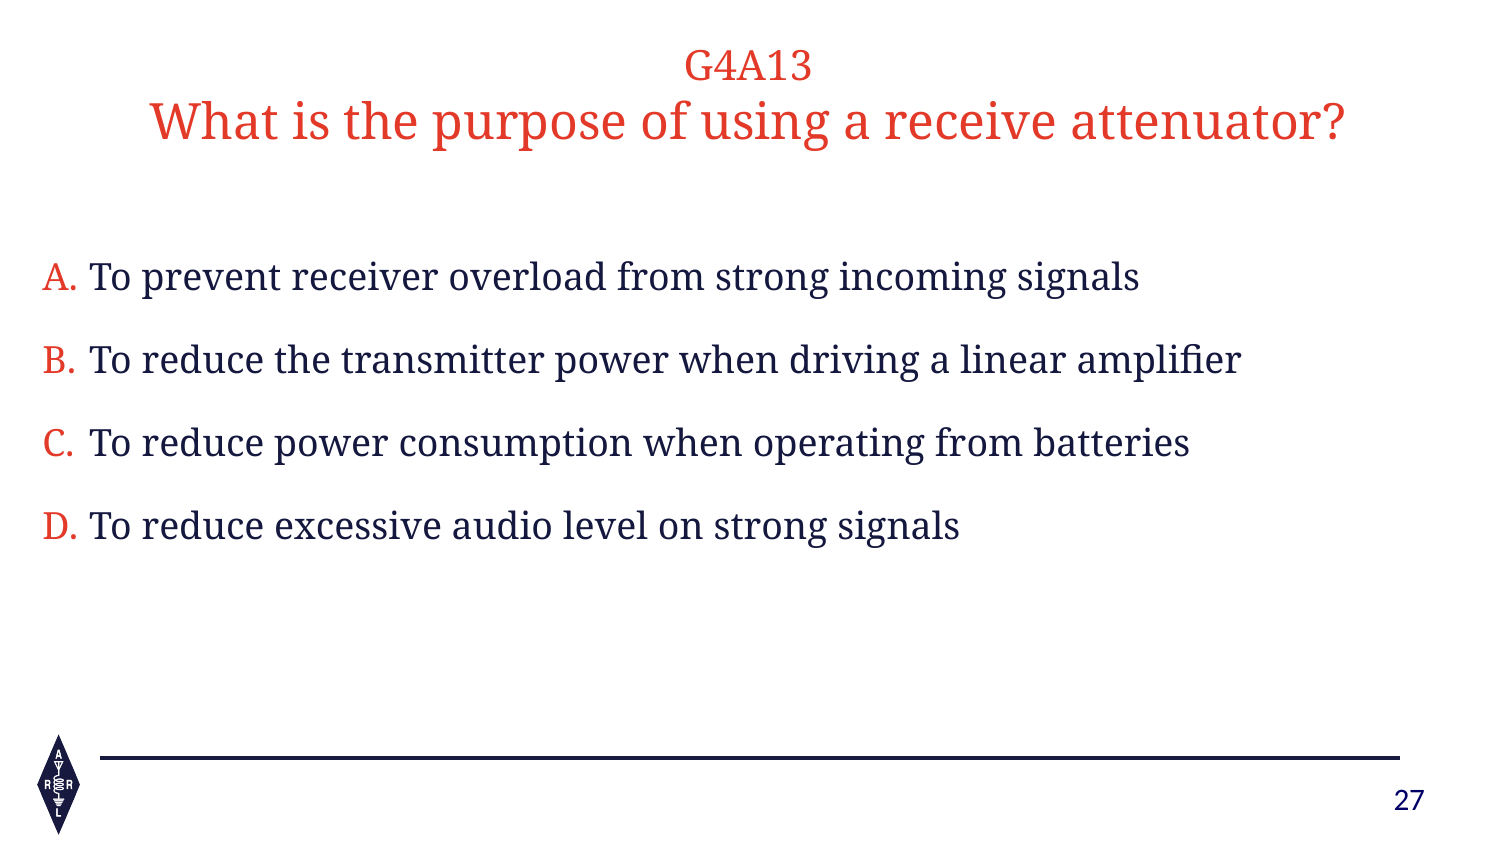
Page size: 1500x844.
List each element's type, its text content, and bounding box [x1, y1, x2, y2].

slide_number 27 [1074, 768, 1425, 827]
picture [37, 734, 80, 835]
list To prevent receiver overload from strong incoming signals To reduce the transmitter power when driving a linear amplifier To reduce power consumption when operating from batteries To reduce excessive audio level on strong signals [42, 224, 1449, 738]
title G4A13 What is the purpose of using a receive attenuator? [23, 33, 1473, 202]
